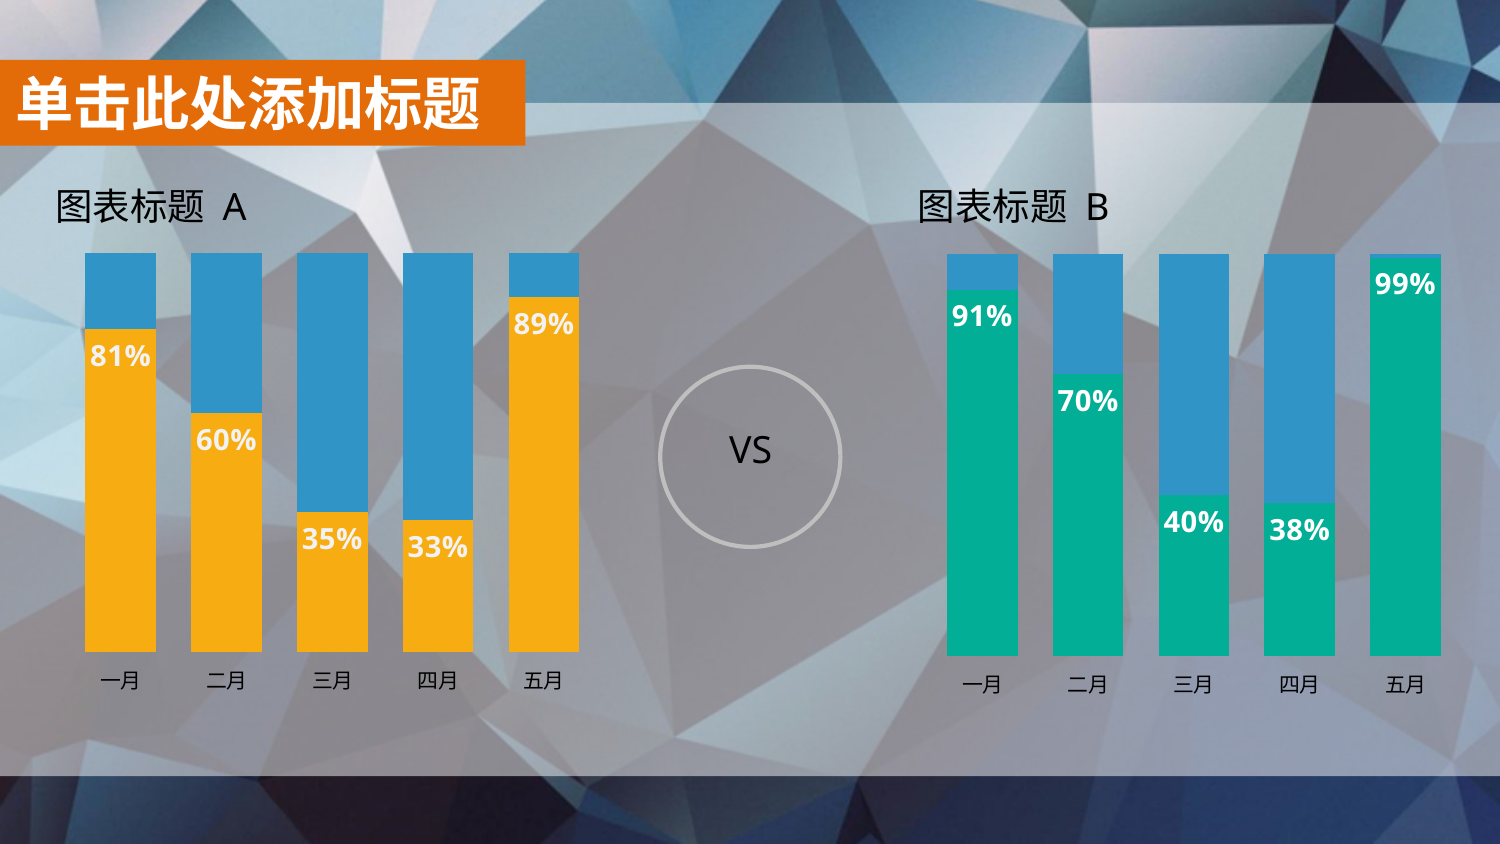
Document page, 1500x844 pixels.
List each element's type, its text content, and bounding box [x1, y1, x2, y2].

chart [39, 226, 598, 714]
picture [0, 0, 1500, 102]
text_box 图表标题 B [910, 175, 1341, 225]
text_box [659, 366, 841, 548]
chart [901, 226, 1459, 721]
text_box 单击此处添加标题 [0, 59, 526, 215]
text_box 图表标题 A [47, 175, 478, 225]
picture [0, 777, 1500, 844]
text_box [0, 102, 1500, 777]
